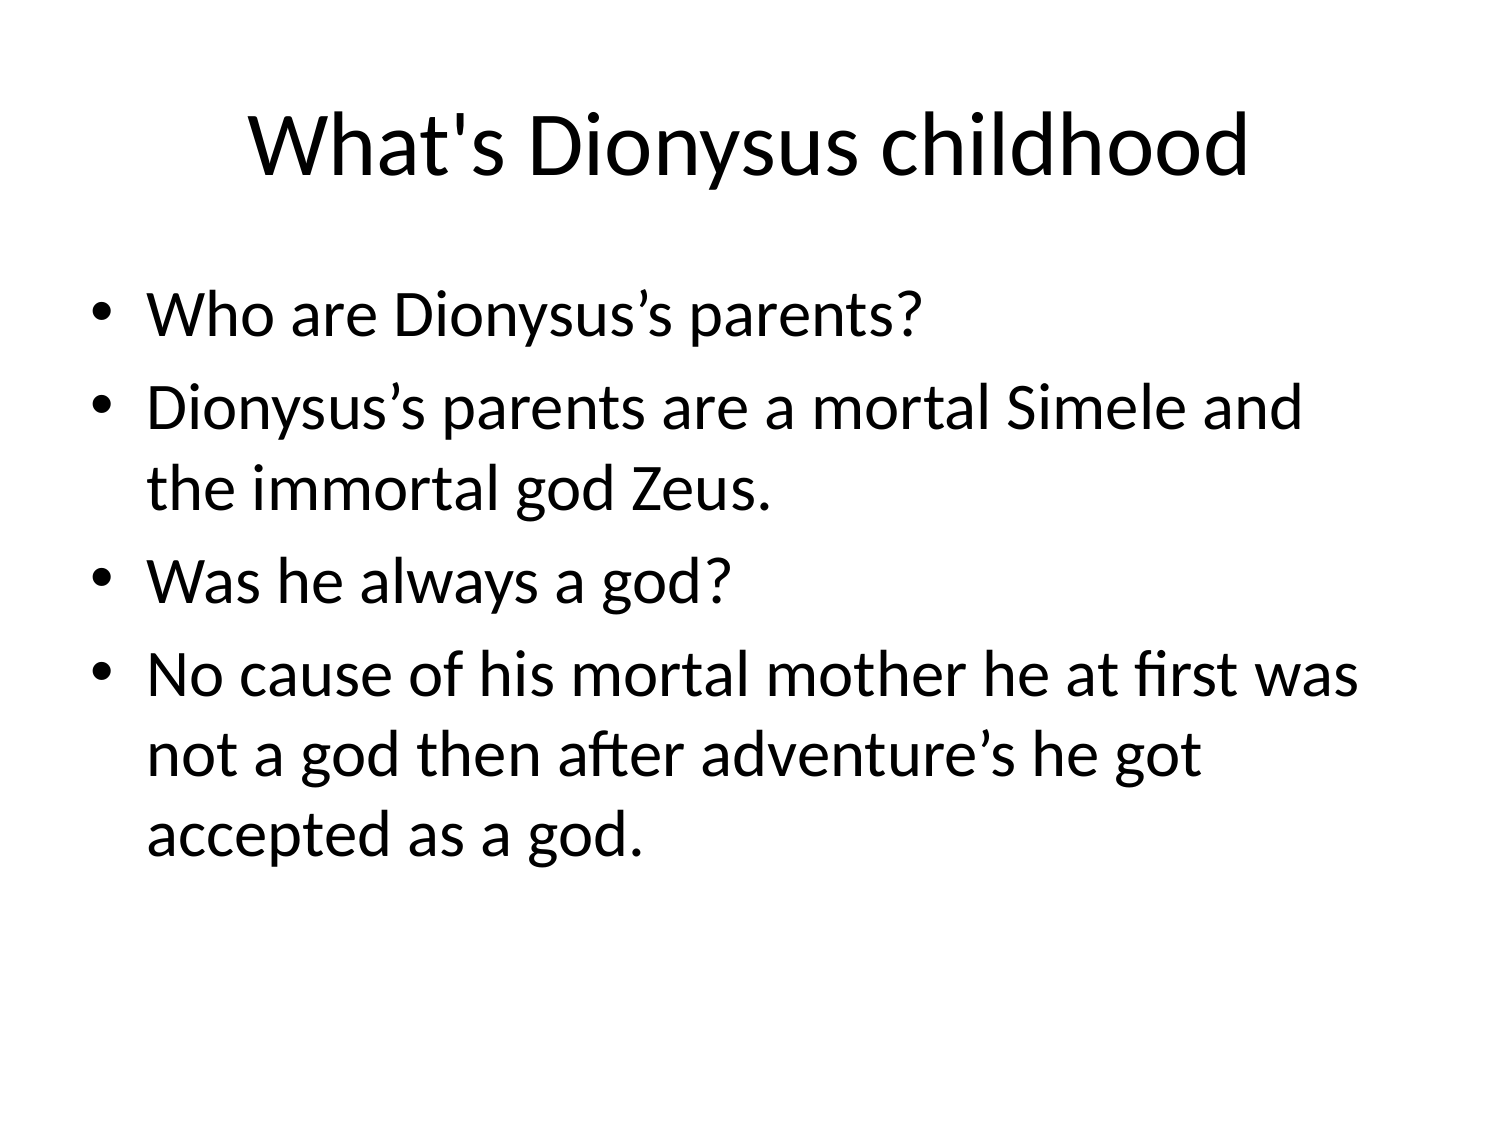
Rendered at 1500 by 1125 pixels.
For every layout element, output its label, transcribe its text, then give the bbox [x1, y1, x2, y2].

list Who are Dionysus’s parents? Dionysus’s parents are a mortal Simele and the immortal god Zeus. Was he always a god? No cause of his mortal mother he at first was not a god then after adventure’s he got accepted as a god. [75, 262, 1425, 1005]
title What's Dionysus childhood [75, 45, 1425, 233]
